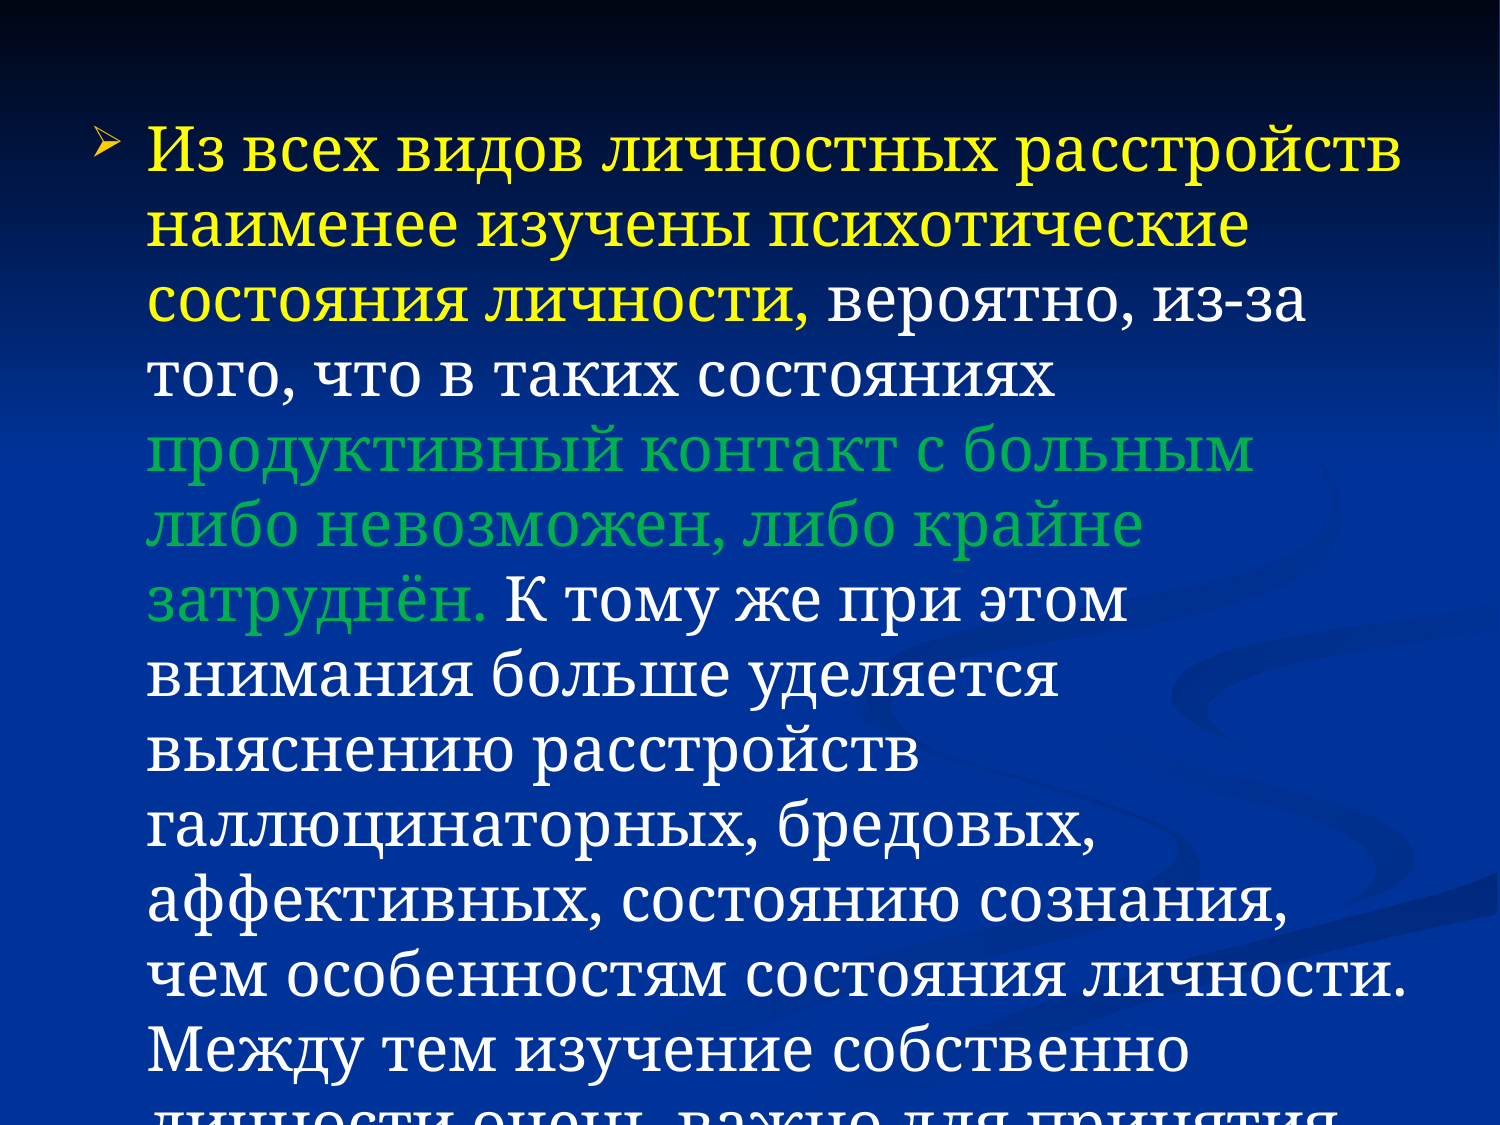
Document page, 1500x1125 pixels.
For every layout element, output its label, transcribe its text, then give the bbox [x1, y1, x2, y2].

list Из всех видов личностных расстройств наименее изучены психотические состояния личности, вероятно, из-за того, что в таких состояниях продуктивный контакт с больным либо невозможен, либо крайне затруднён. К тому же при этом внимания больше уделяется выяснению расстройств галлюцинаторных, бредовых, аффективных, состоянию сознания, чем особенностям состояния личности. Между тем изучение собственно личности очень важно для принятия мер по ускорению выхода из психоза. [74, 101, 1426, 1006]
